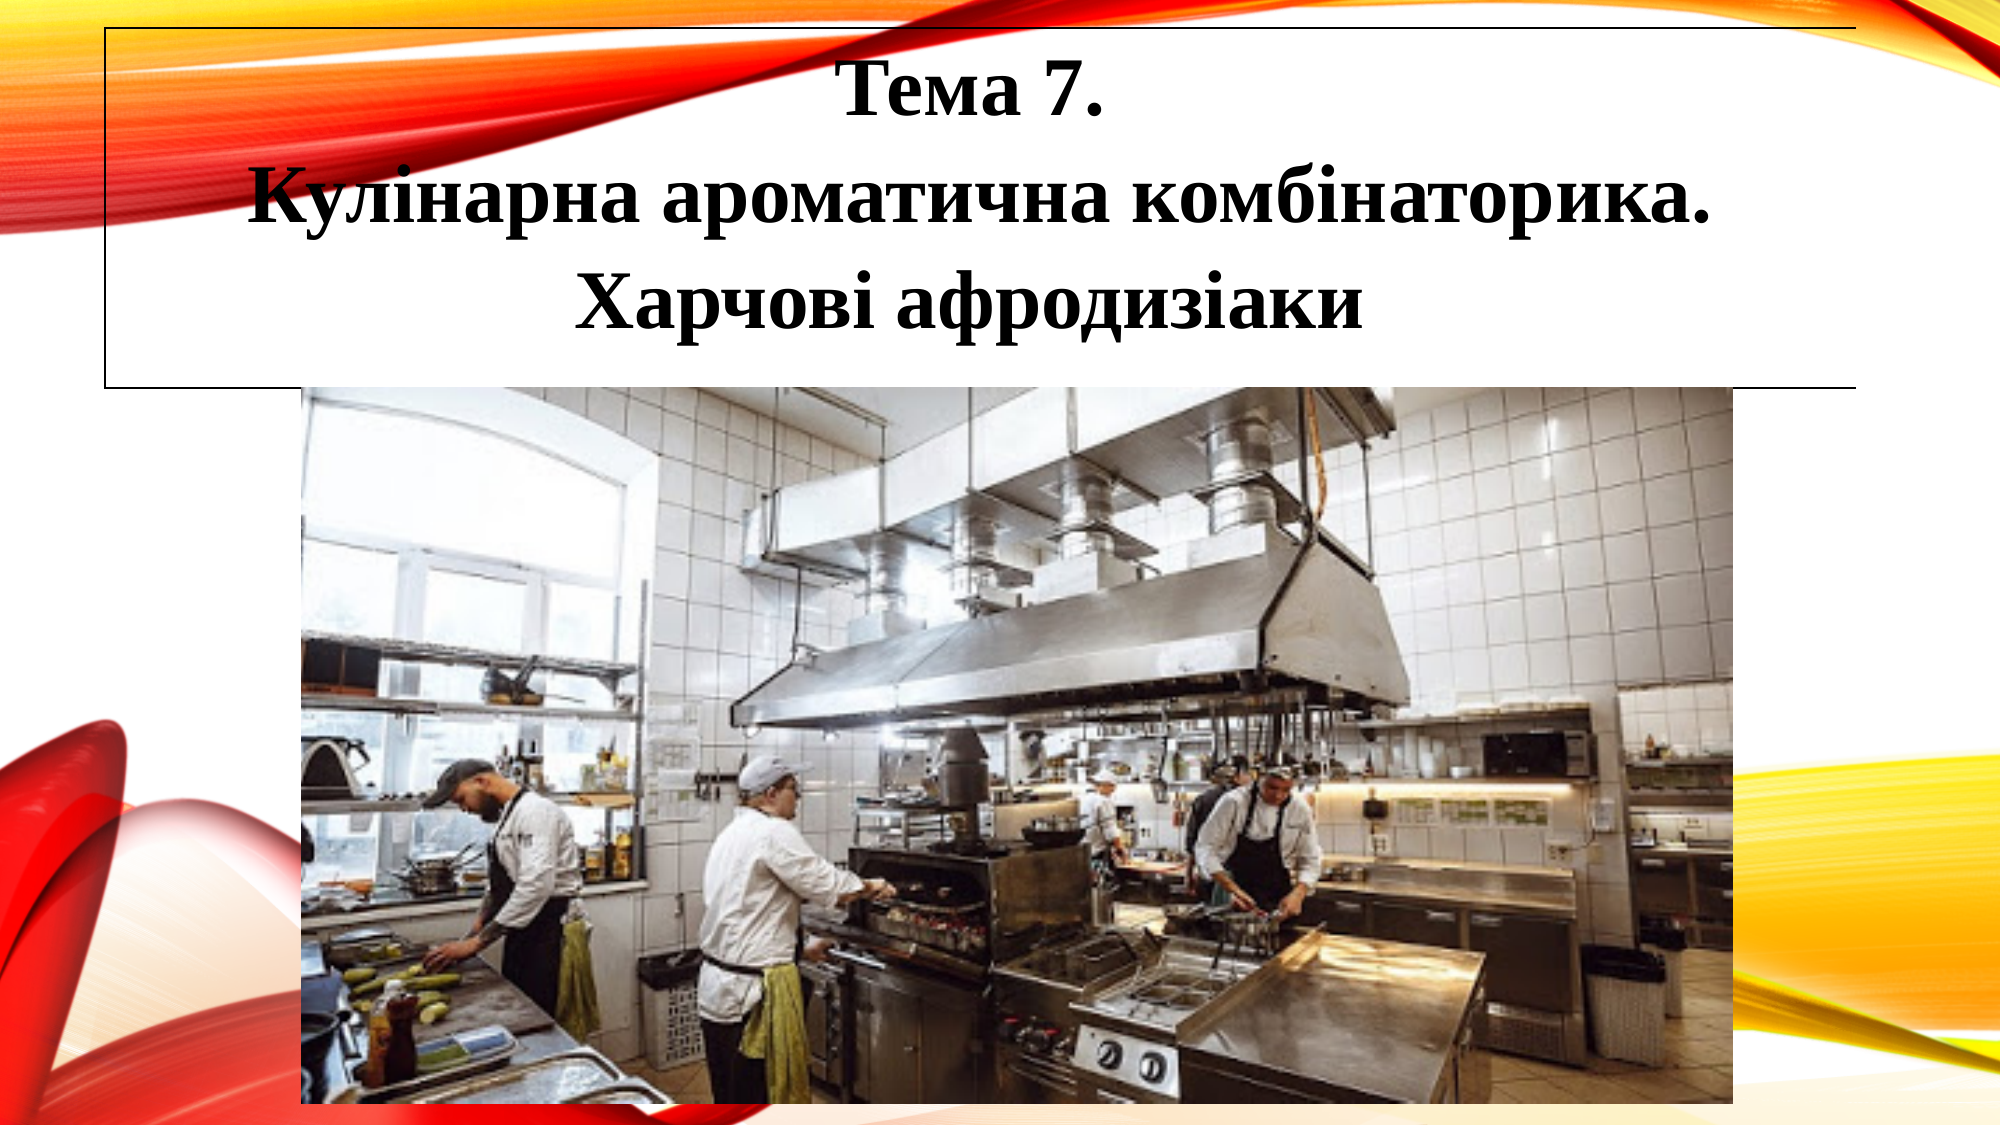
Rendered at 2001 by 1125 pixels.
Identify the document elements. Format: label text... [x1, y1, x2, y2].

picture [0, 387, 2000, 1125]
table_header Тема 7. Кулінарна ароматична комбінаторика. Харчові афродизіаки [106, 29, 1856, 387]
picture [0, 0, 2000, 237]
